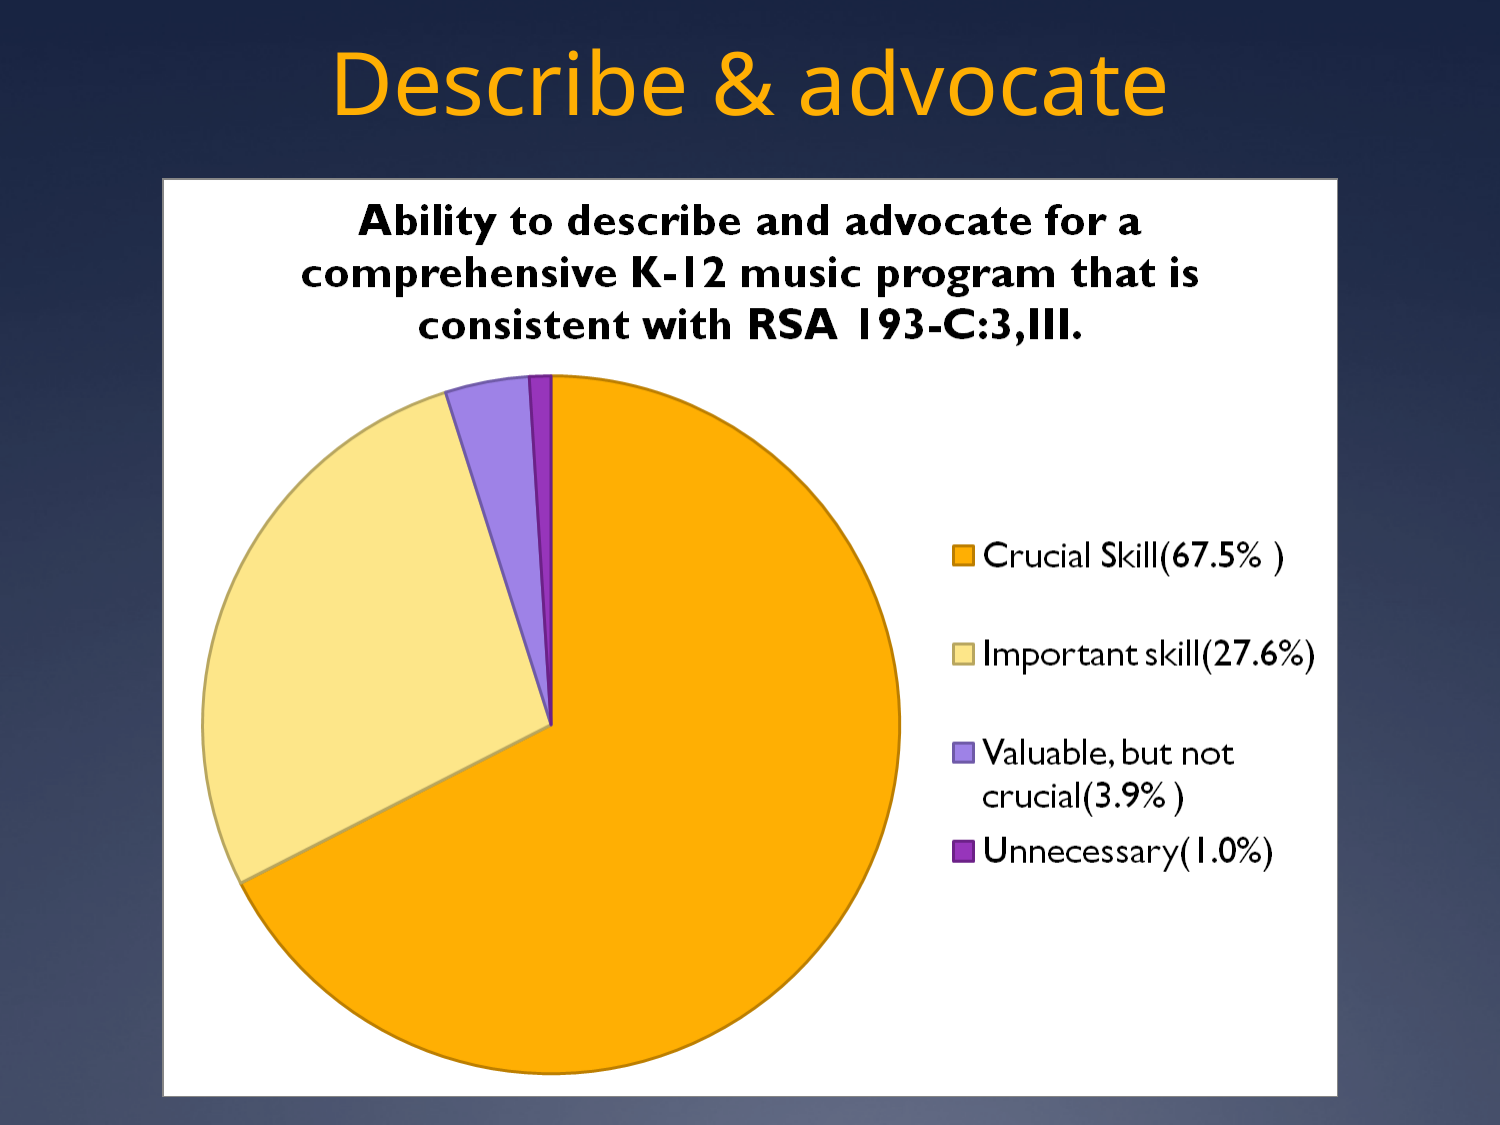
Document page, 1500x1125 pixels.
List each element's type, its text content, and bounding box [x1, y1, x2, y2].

title Describe & advocate [100, 20, 1400, 145]
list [161, 177, 1339, 1098]
